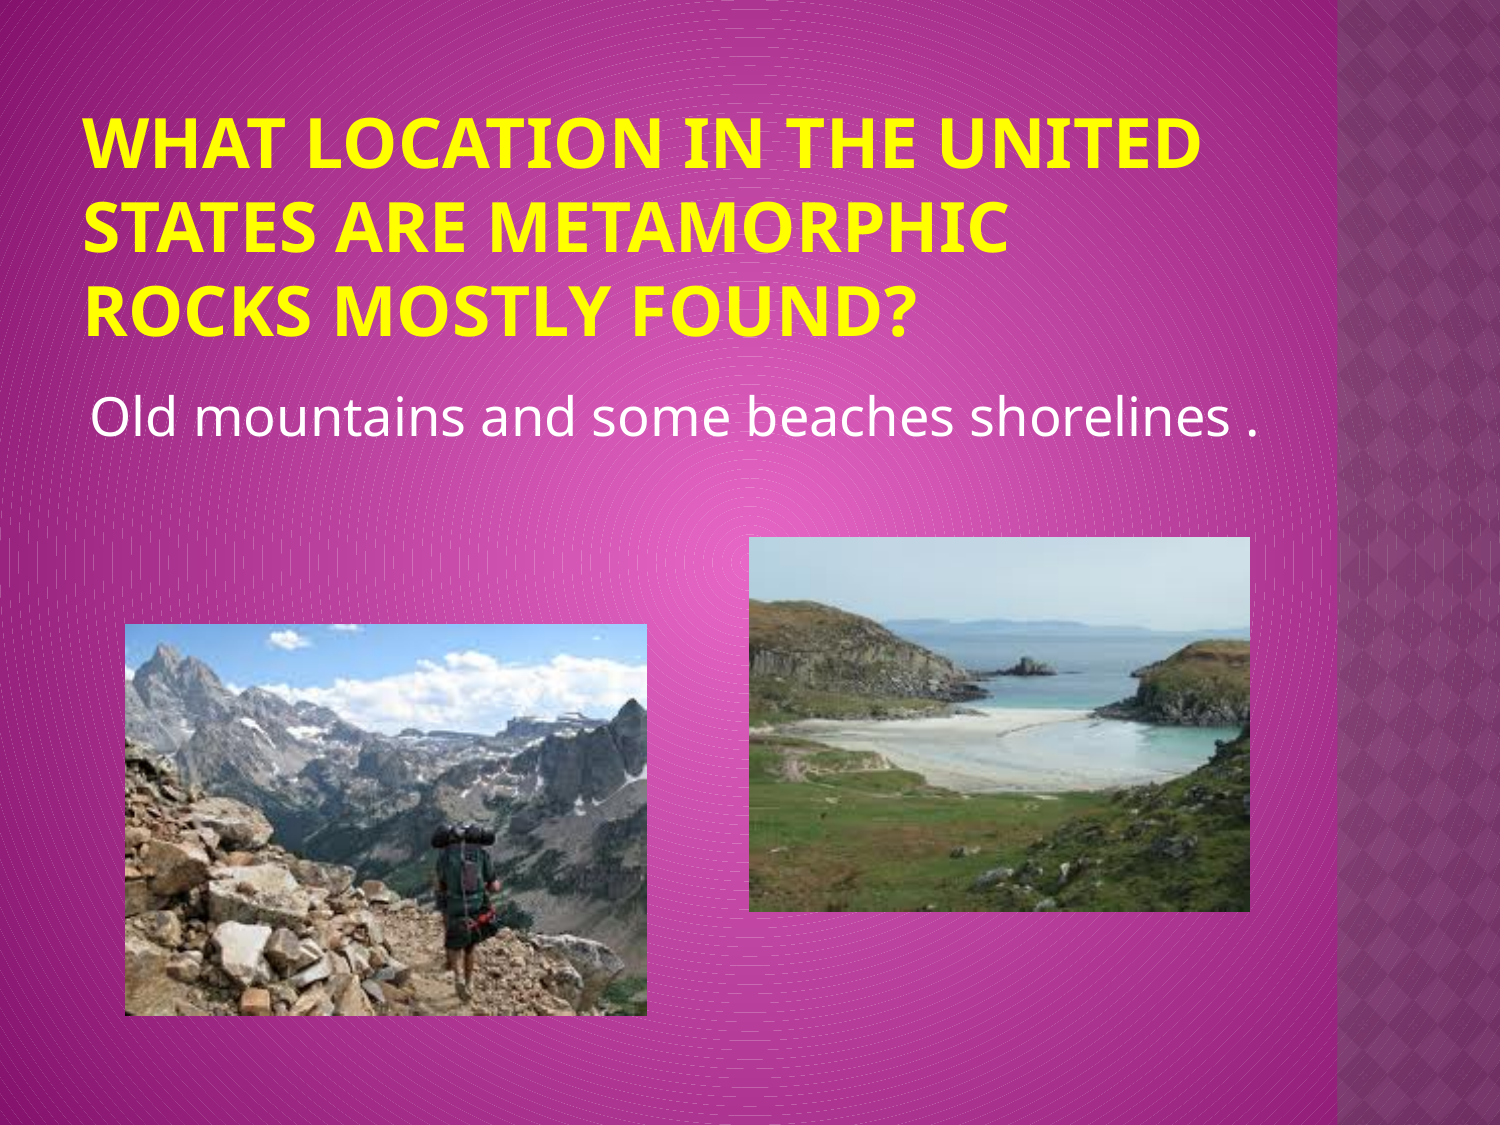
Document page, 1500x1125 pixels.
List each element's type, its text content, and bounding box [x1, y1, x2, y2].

picture [124, 624, 647, 1016]
list Old mountains and some beaches shorelines . [75, 375, 1425, 1063]
picture [749, 537, 1251, 913]
title What location in the united states are metamorphic rocks mostly found? [75, 52, 1263, 350]
